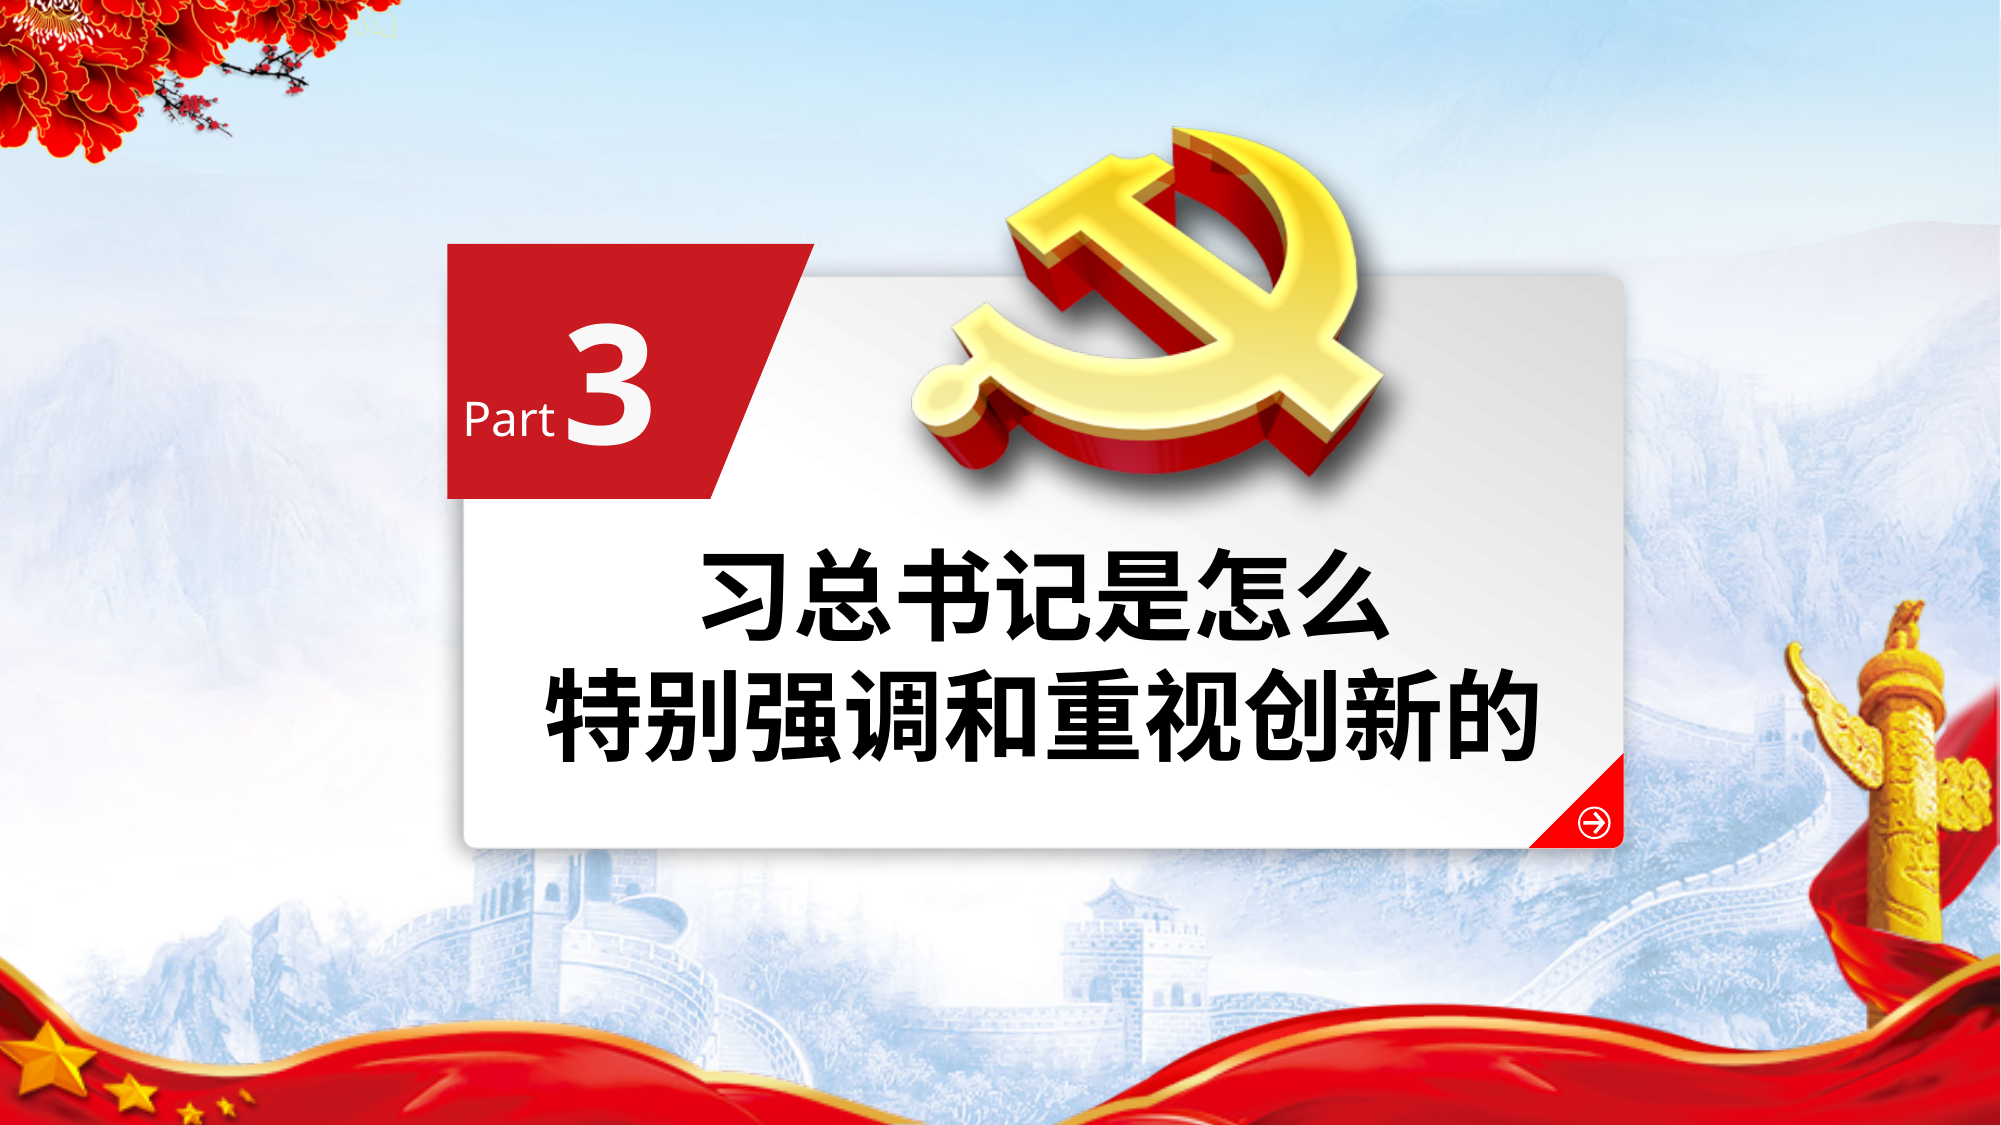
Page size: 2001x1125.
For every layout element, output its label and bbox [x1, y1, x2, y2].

picture [0, 0, 2001, 1125]
text_box [447, 243, 1624, 849]
